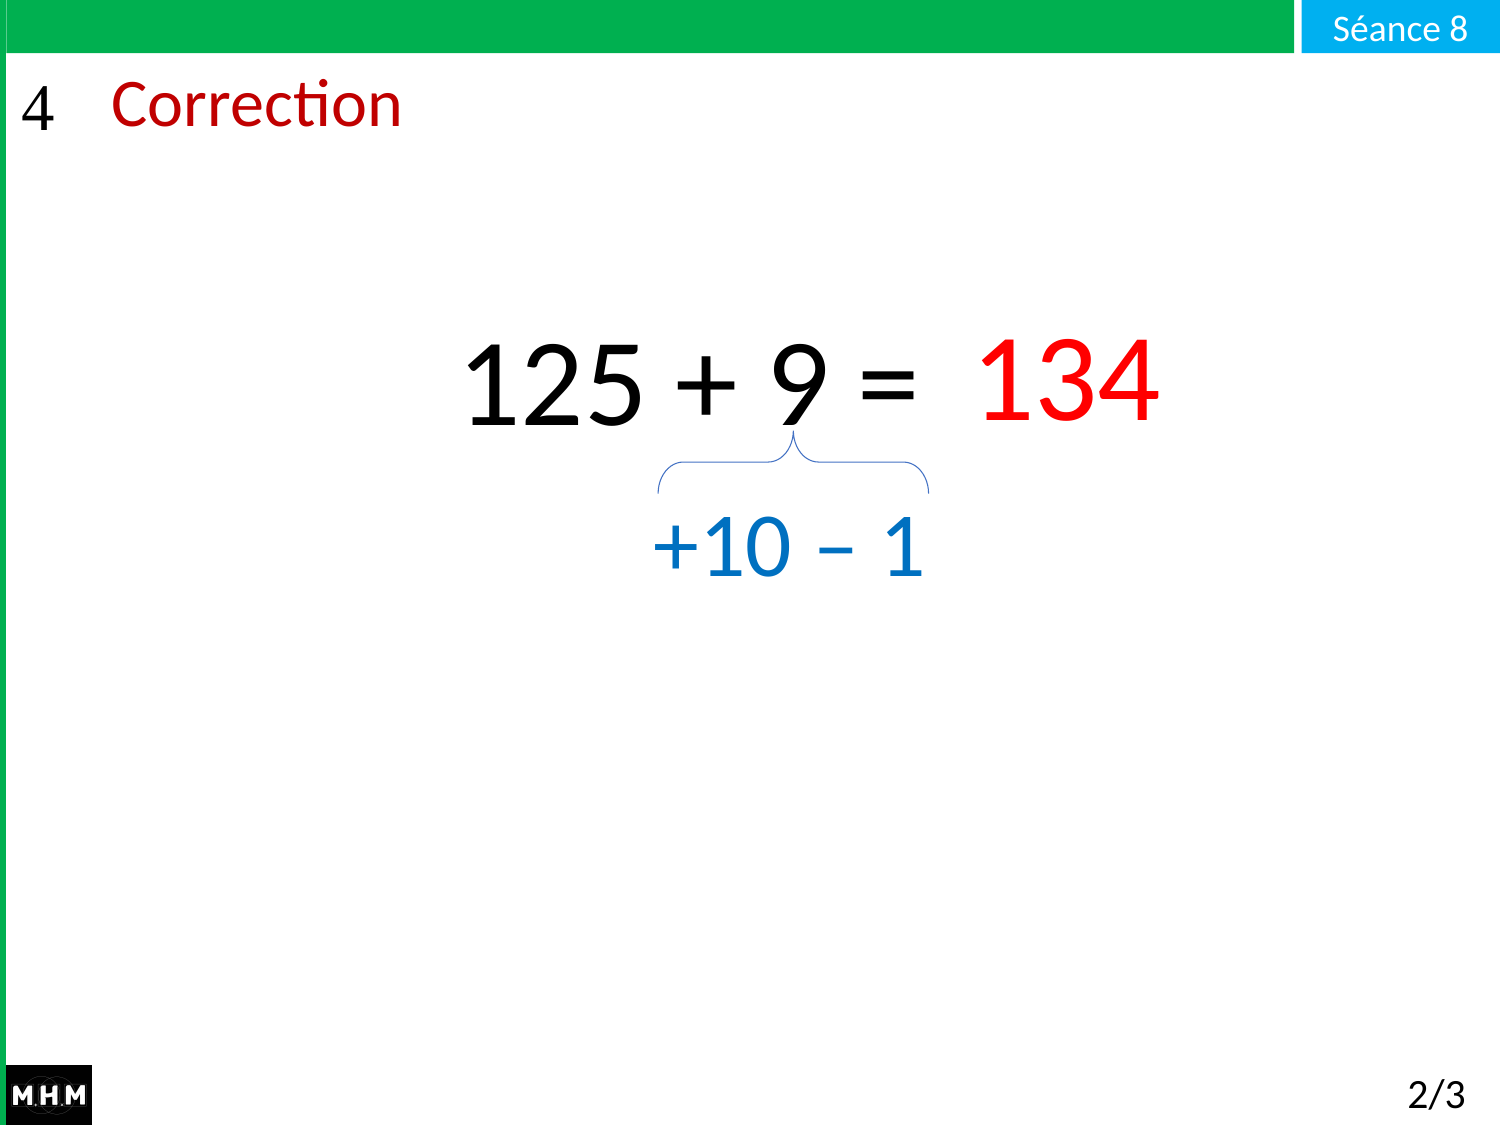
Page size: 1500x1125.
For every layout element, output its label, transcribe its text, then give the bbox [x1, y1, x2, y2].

picture [6, 1065, 92, 1125]
text_box 134 [935, 288, 1197, 454]
text_box +10 – 1 [638, 476, 1439, 602]
title Correction [96, 60, 1391, 150]
text_box 125 + 9 = [442, 292, 1243, 458]
text_box [657, 430, 930, 494]
list 2/3 [1373, 1064, 1500, 1125]
